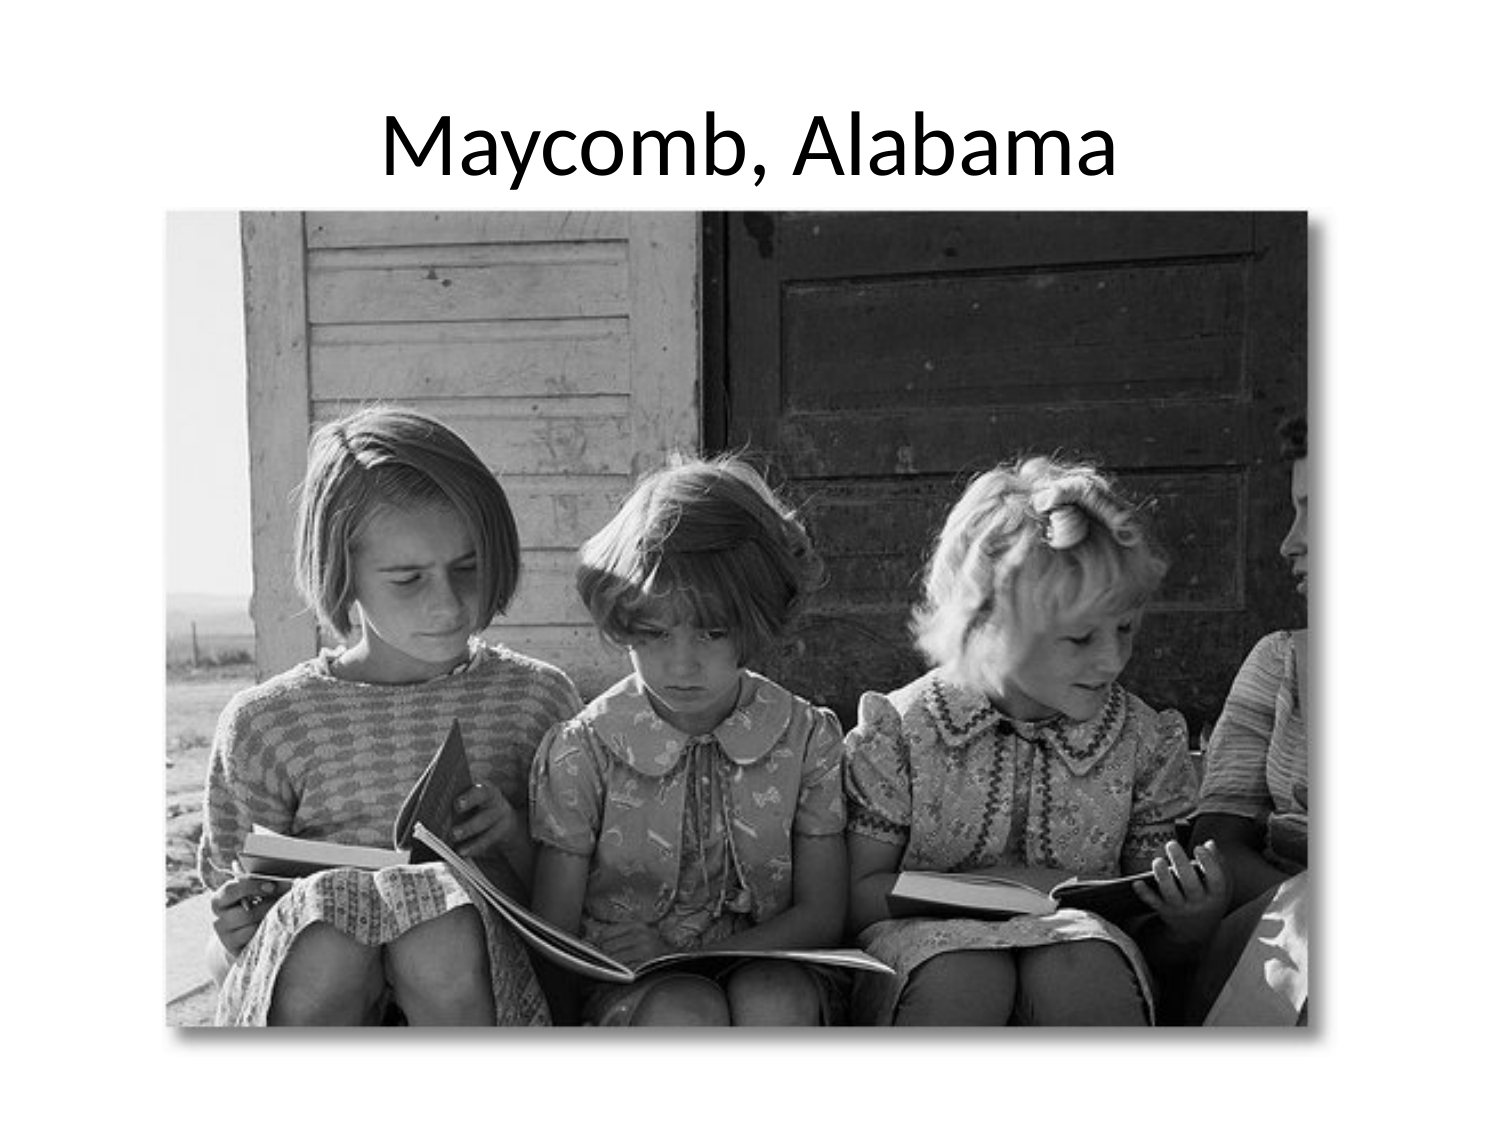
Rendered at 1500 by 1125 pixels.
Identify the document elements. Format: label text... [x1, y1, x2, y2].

picture [162, 207, 1338, 1057]
title Maycomb, Alabama [75, 45, 1425, 233]
